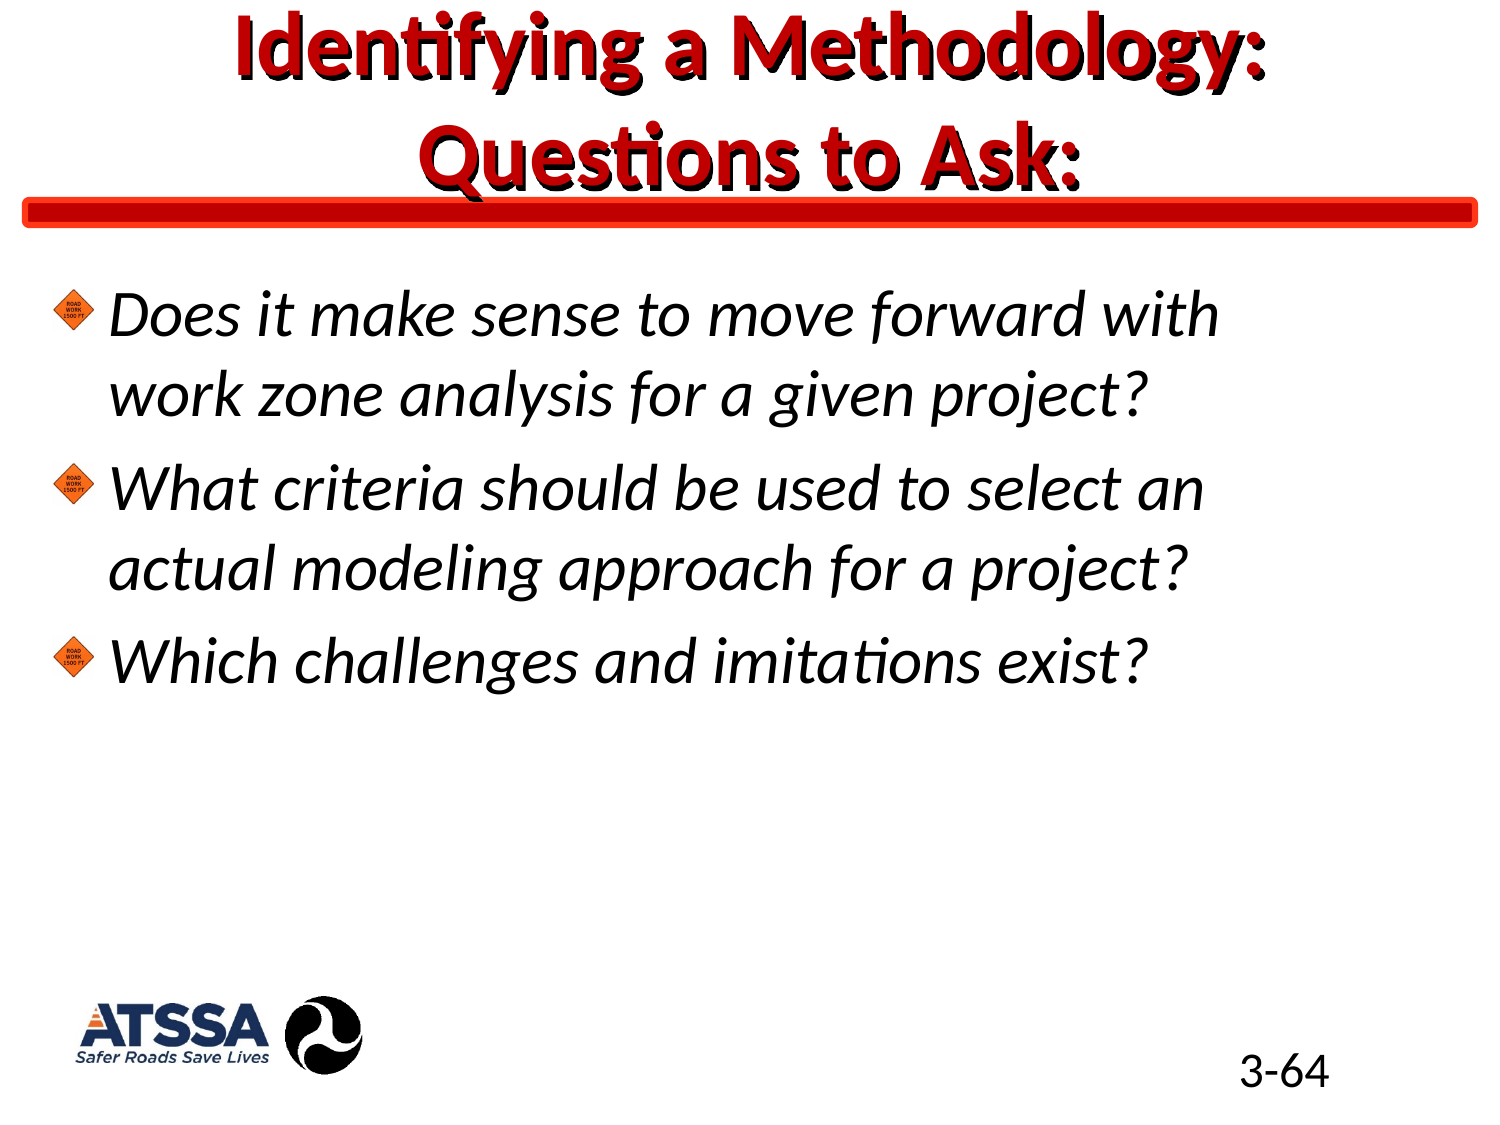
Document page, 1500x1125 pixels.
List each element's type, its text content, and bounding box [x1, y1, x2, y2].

picture [276, 989, 370, 1077]
title Identifying a Methodology: Questions to Ask: [0, 0, 1500, 188]
picture [52, 288, 95, 331]
picture [52, 462, 95, 505]
list Does it make sense to move forward with work zone analysis for a given project? What criteria should be used to select an actual modeling approach for a project? Which challenges and imitations exist? [37, 262, 1301, 938]
picture [75, 1003, 269, 1063]
picture [52, 635, 95, 678]
